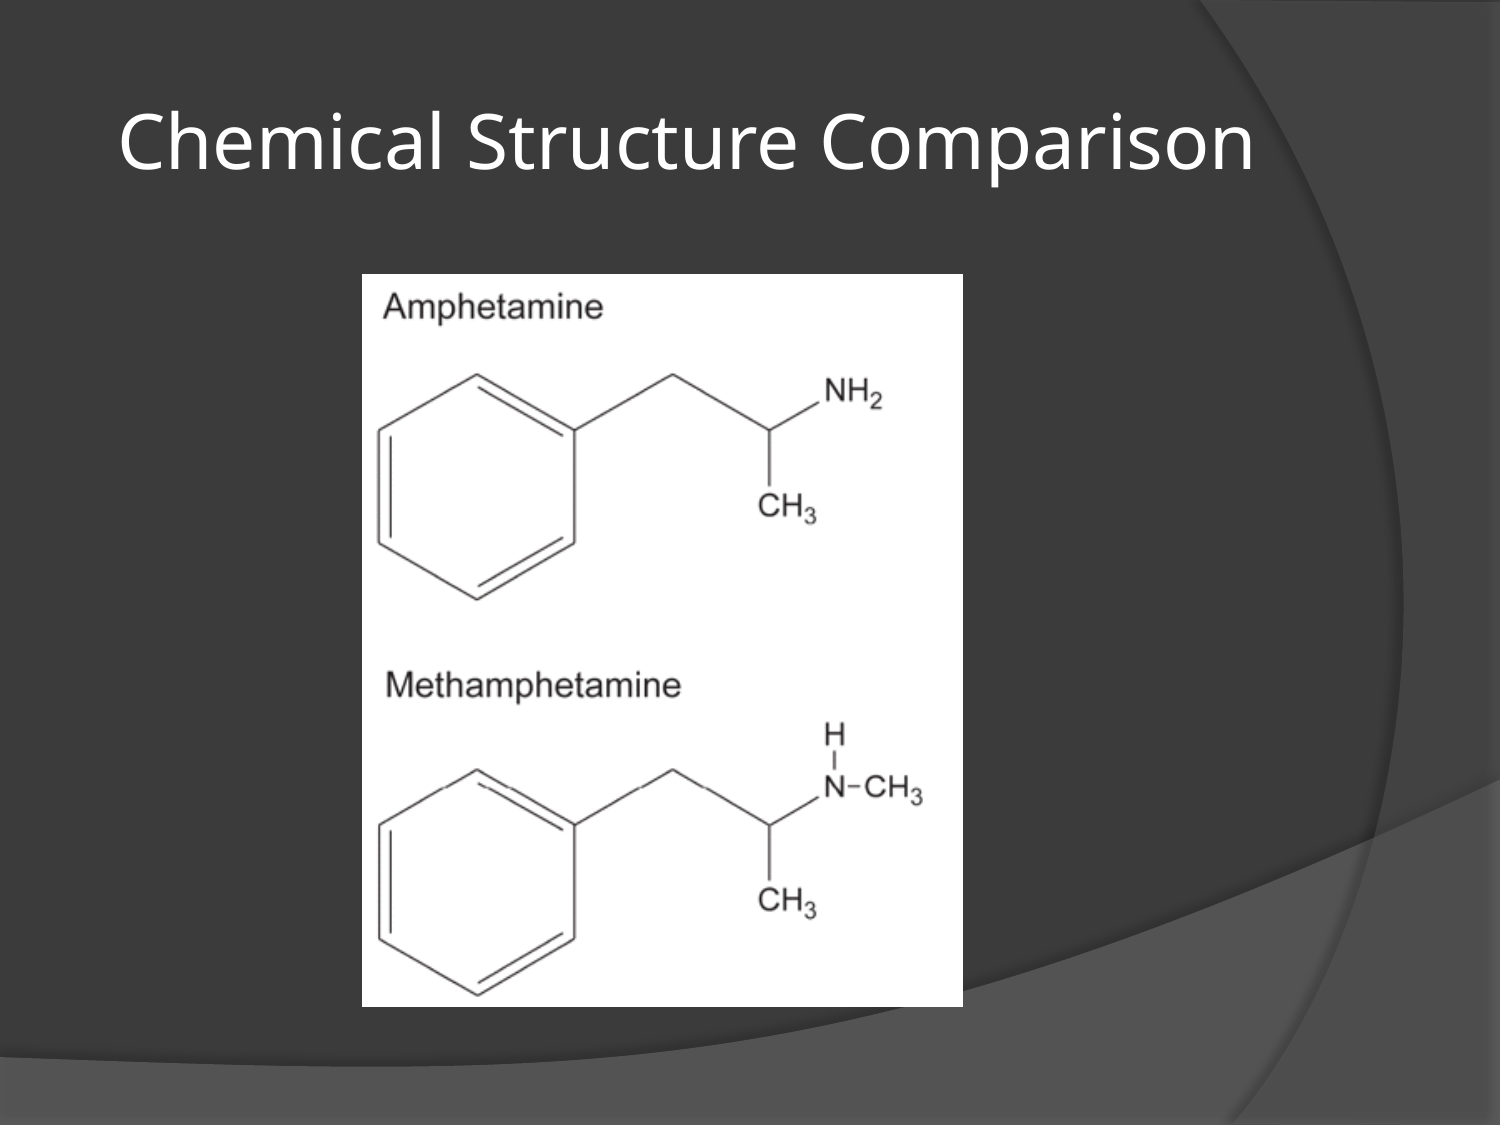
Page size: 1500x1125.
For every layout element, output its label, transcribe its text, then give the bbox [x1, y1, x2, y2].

title Chemical Structure Comparison [75, 45, 1300, 233]
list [362, 274, 963, 1007]
